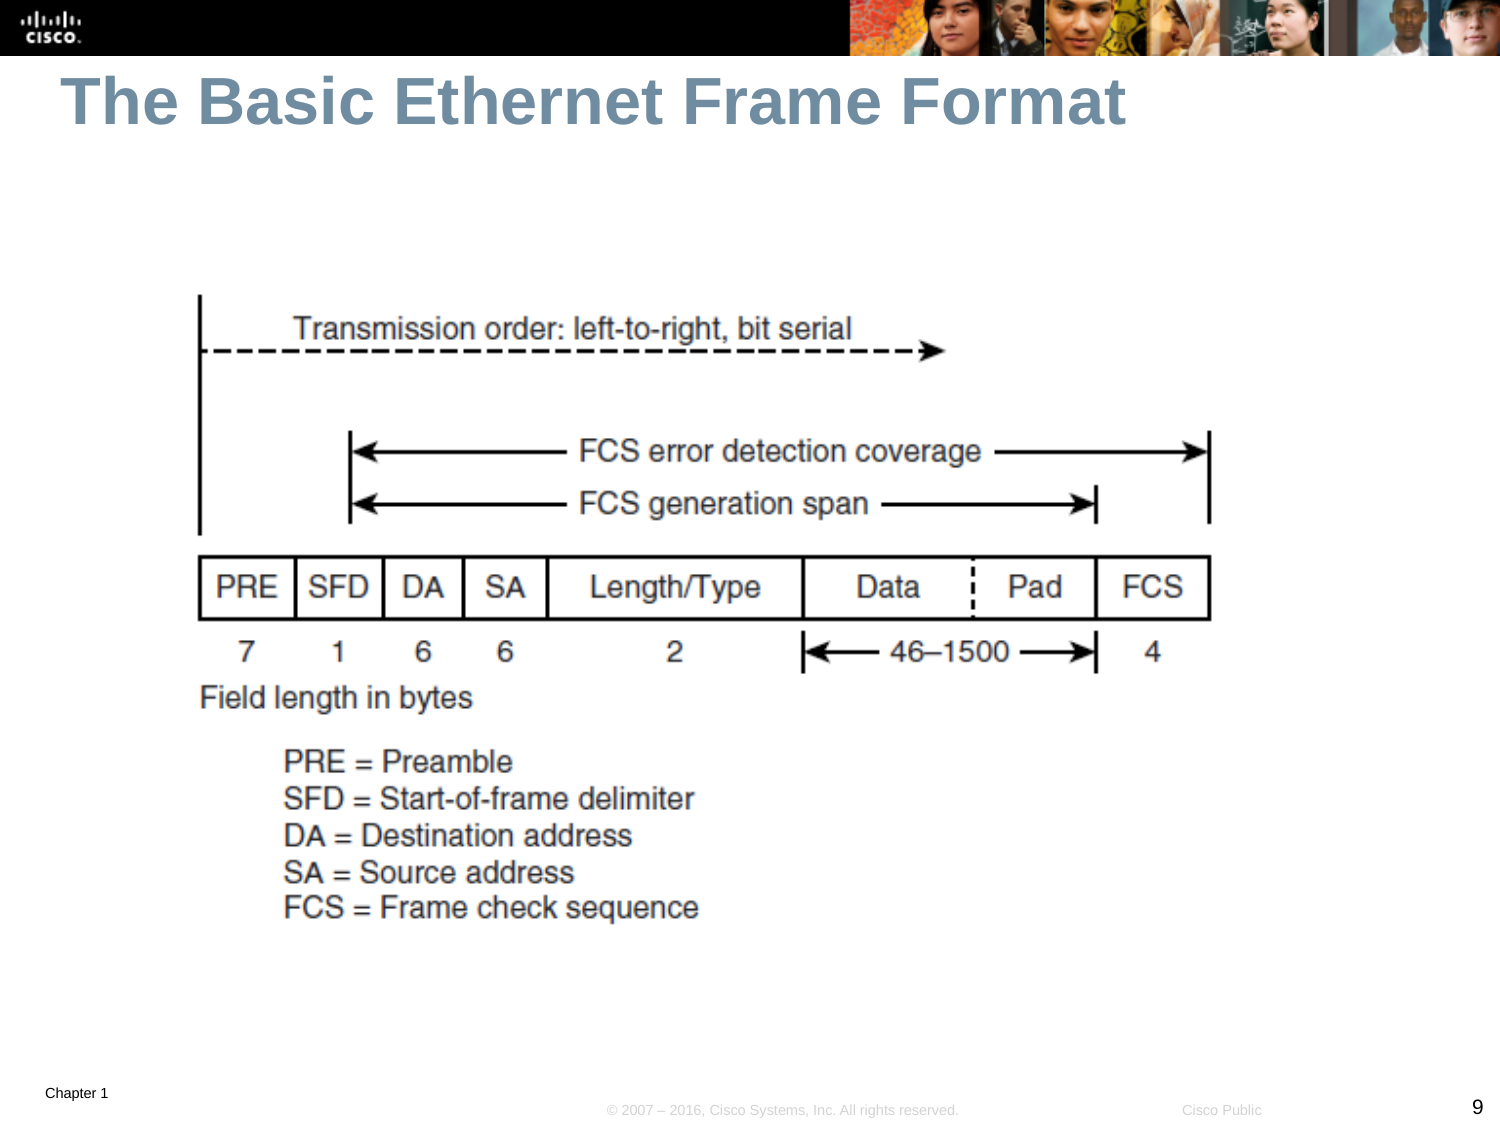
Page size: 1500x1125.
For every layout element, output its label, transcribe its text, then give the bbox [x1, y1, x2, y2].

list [133, 268, 1322, 942]
title The Basic Ethernet Frame Format [45, 59, 1444, 182]
picture [0, 0, 1500, 56]
